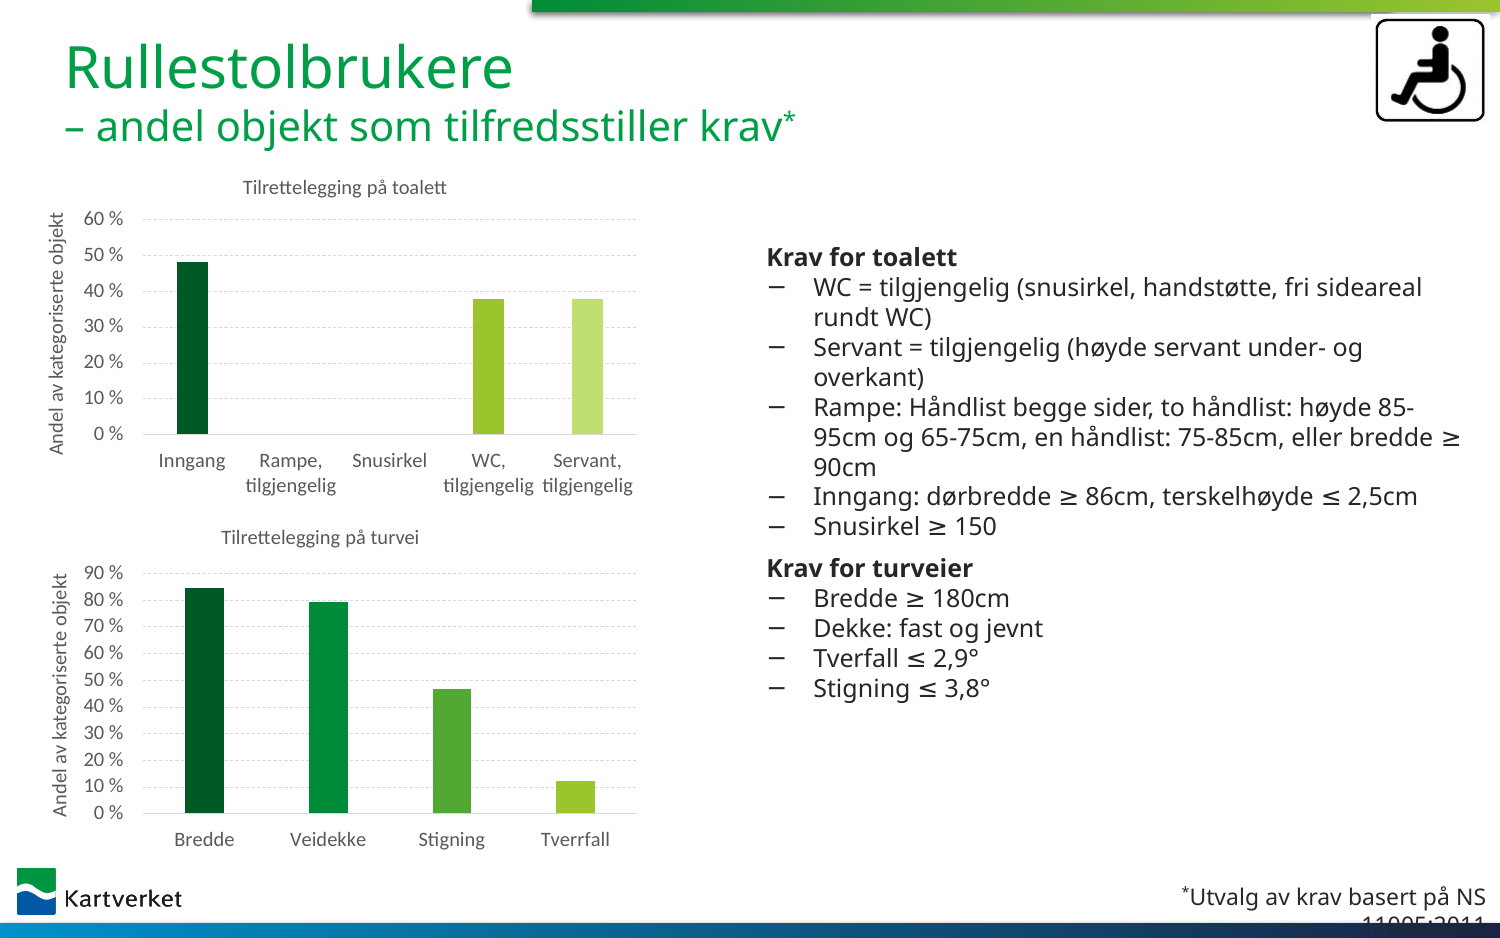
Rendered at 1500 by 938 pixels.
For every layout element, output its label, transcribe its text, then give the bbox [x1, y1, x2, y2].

picture [1371, 13, 1491, 127]
picture [41, 520, 650, 859]
text_box Rullestolbrukere – andel objekt som tilfredsstiller krav* [49, 14, 1431, 158]
text_box *Utvalg av krav basert på NS 11005:2011 [1068, 873, 1500, 938]
text_box Krav for turveier Bredde ≥ 180cm Dekke: fast og jevnt Tverfall ≤ 2,9° Stigning ≤ 3,8° [751, 545, 1483, 710]
text_box Krav for toalett WC = tilgjengelig (snusirkel, handstøtte, fri sideareal rundt WC) Servant = tilgjengelig (høyde servant under- og overkant) Rampe: Håndlist begge sider, to håndlist: høyde 85-95cm og 65-75cm, en håndlist: 75-85cm, eller bredde ≥ 90cm Inngang: dørbredde ≥ 86cm, terskelhøyde ≤ 2,5cm Snusirkel ≥ 150 [751, 234, 1483, 545]
picture [41, 166, 650, 505]
